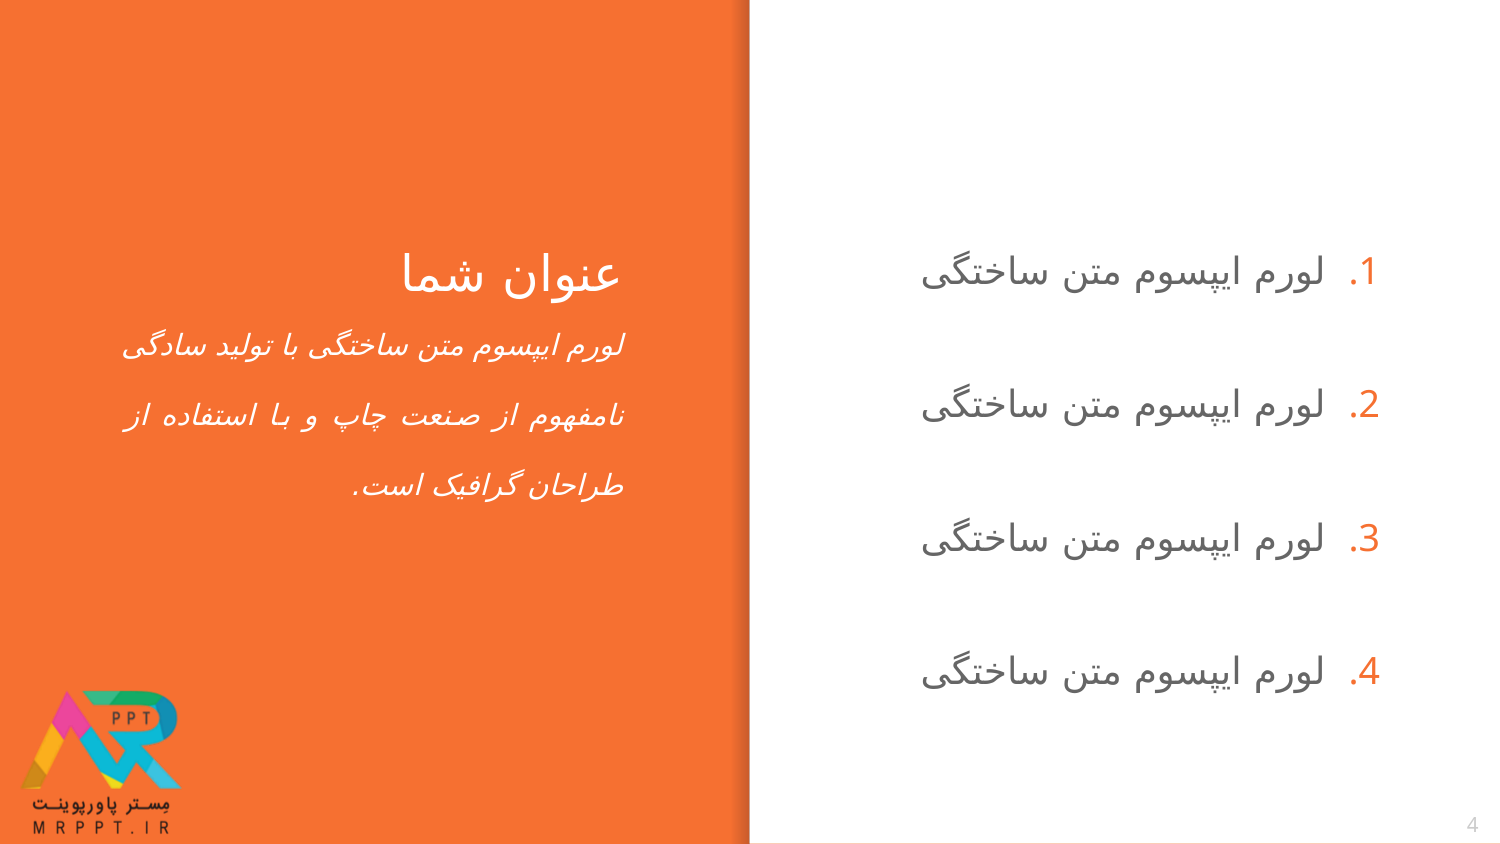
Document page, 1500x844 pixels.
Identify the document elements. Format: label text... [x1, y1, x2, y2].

slide_number 4 [1403, 779, 1494, 844]
subtitle لورم ایپسوم متن ساختگی با تولید سادگی نامفهوم از صنعت چاپ و با استفاده از طراحان گرافیک است. [106, 276, 639, 626]
picture [0, 682, 201, 844]
list لورم ایپسوم متن ساختگی لورم ایپسوم متن ساختگی لورم ایپسوم متن ساختگی لورم ایپسوم متن ساختگی [846, 164, 1416, 674]
title عنوان شما [106, 166, 639, 276]
